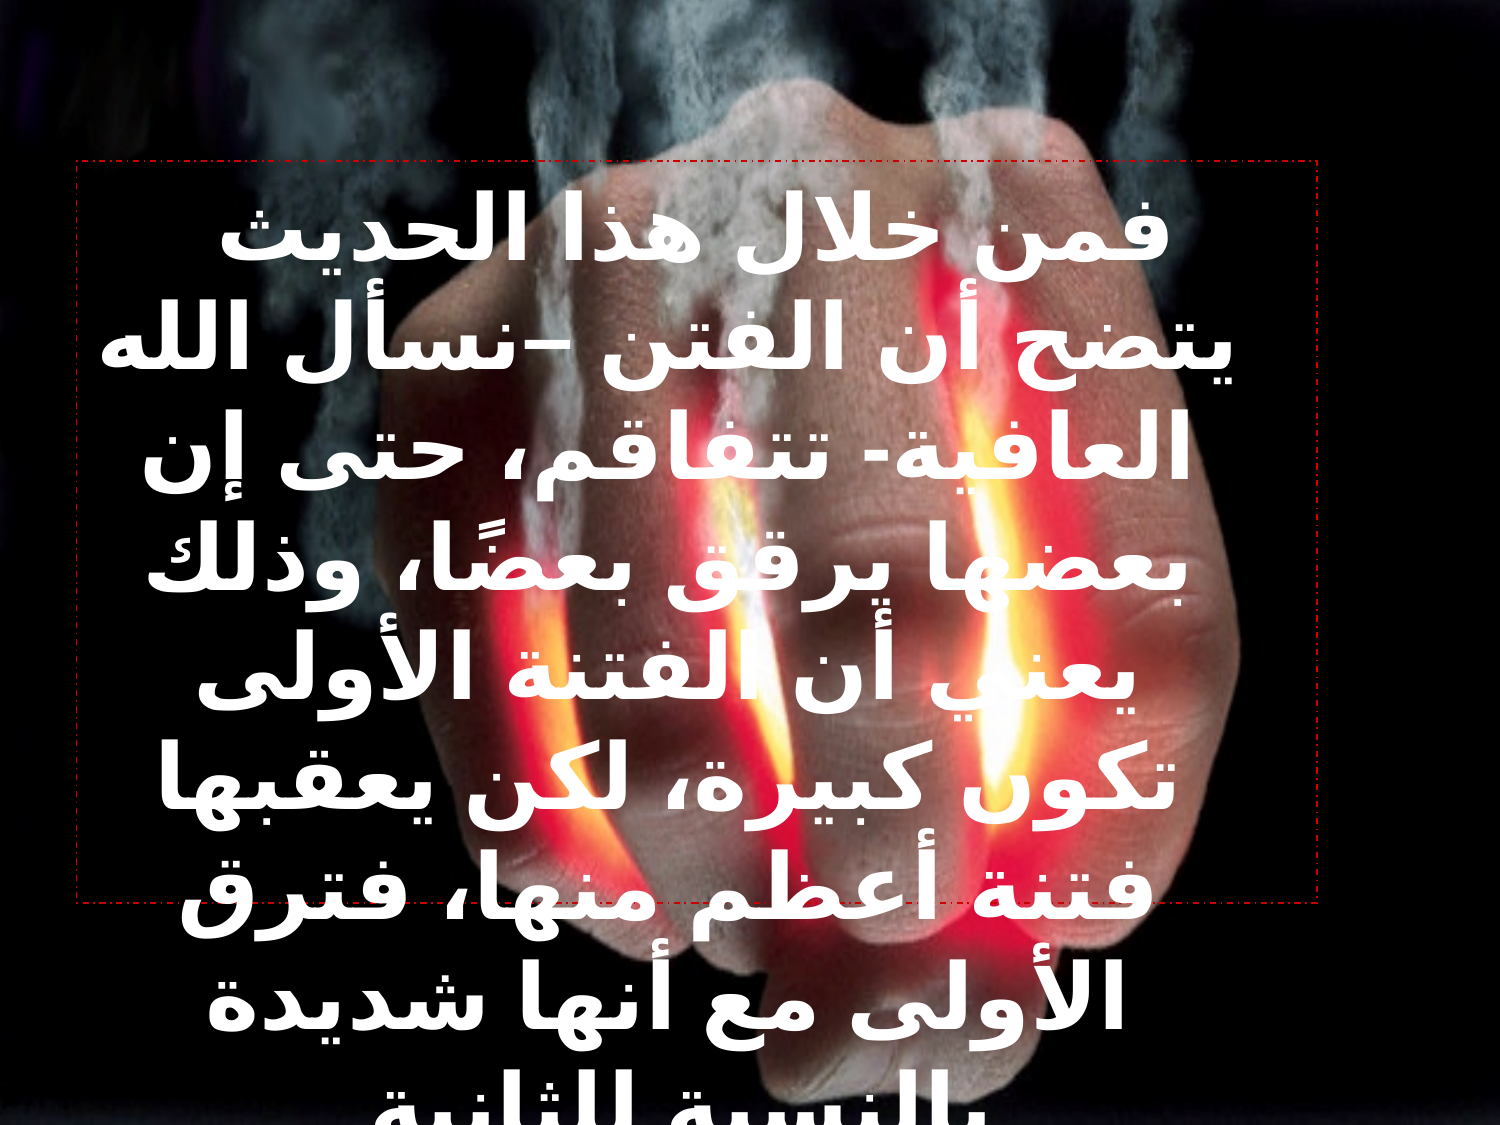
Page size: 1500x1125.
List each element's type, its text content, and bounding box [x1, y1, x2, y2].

picture [0, 0, 1500, 1125]
list فمن خلال هذا الحديث يتضح أن الفتن –نسأل الله العافية- تتفاقم، حتى إن بعضها يرقق بعضًا، وذلك يعني أن الفتنة الأولى تكون كبيرة، لكن يعقبها فتنة أعظم منها، فترق الأولى مع أنها شديدة بالنسبة للثانية. [76, 160, 1318, 904]
